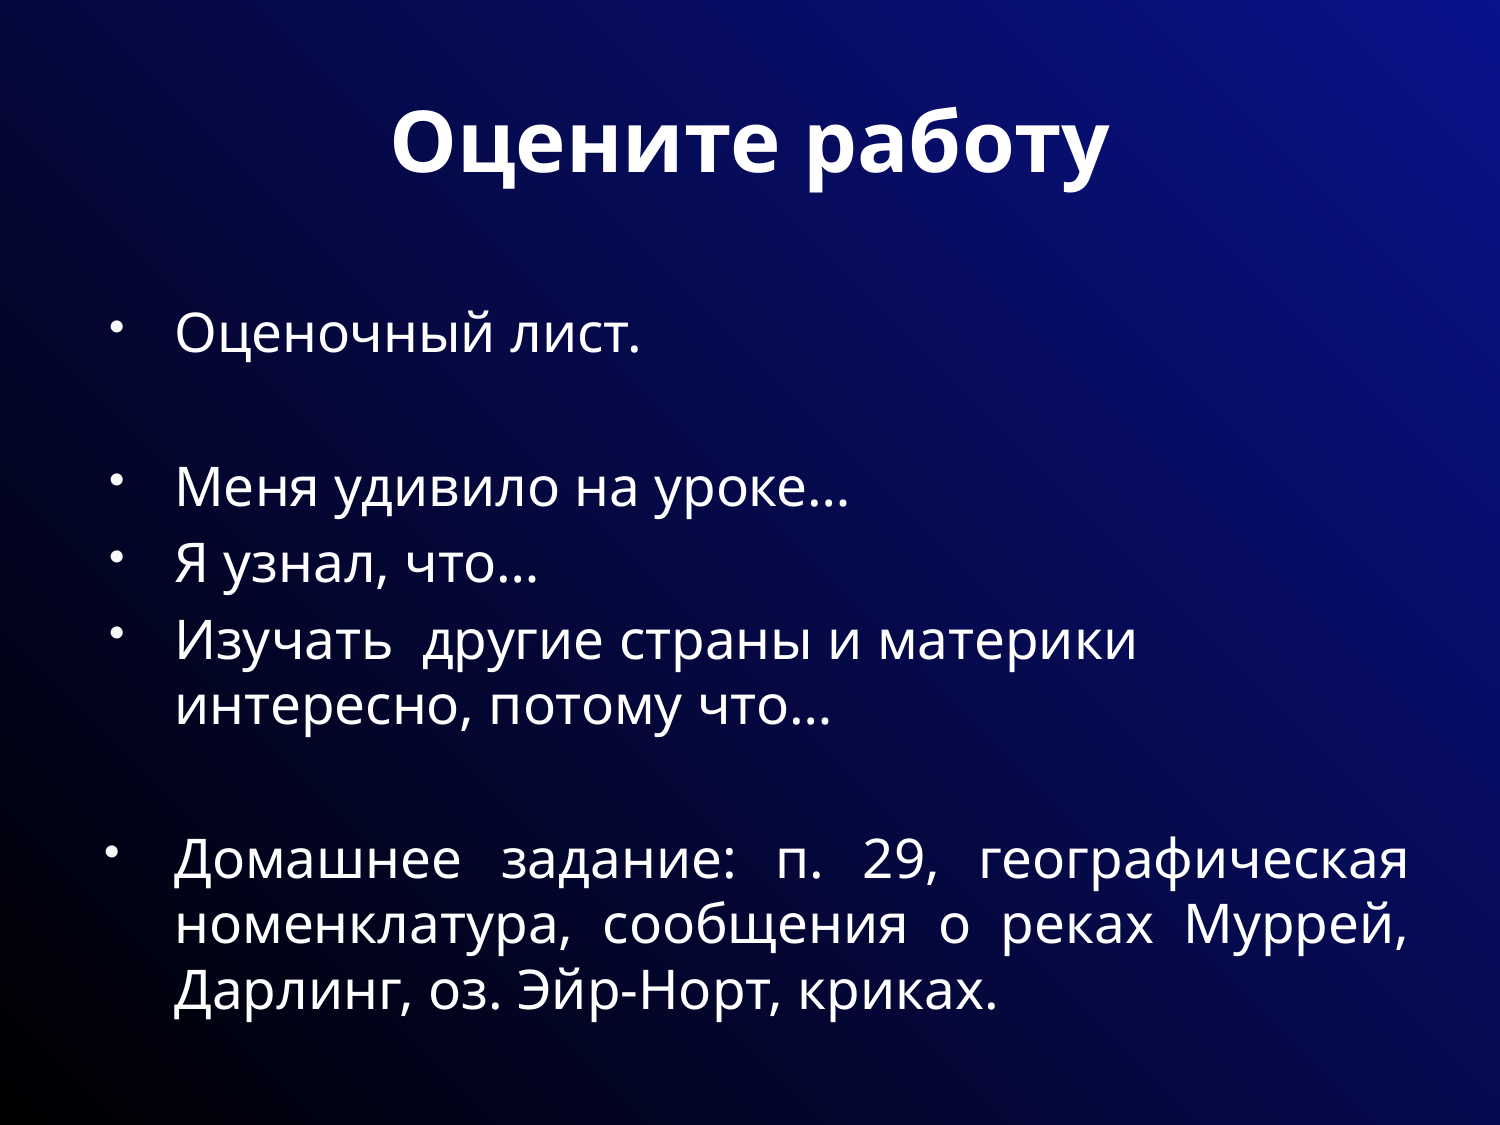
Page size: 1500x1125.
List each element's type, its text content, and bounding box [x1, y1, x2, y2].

list Оценочный лист. Меня удивило на уроке… Я узнал, что… Изучать другие страны и материки интересно, потому что… Домашнее задание: п. 29, географическая номенклатура, сообщения о реках Муррей, Дарлинг, оз. Эйр-Норт, криках. [75, 290, 1425, 1035]
title Оцените работу [75, 45, 1425, 233]
